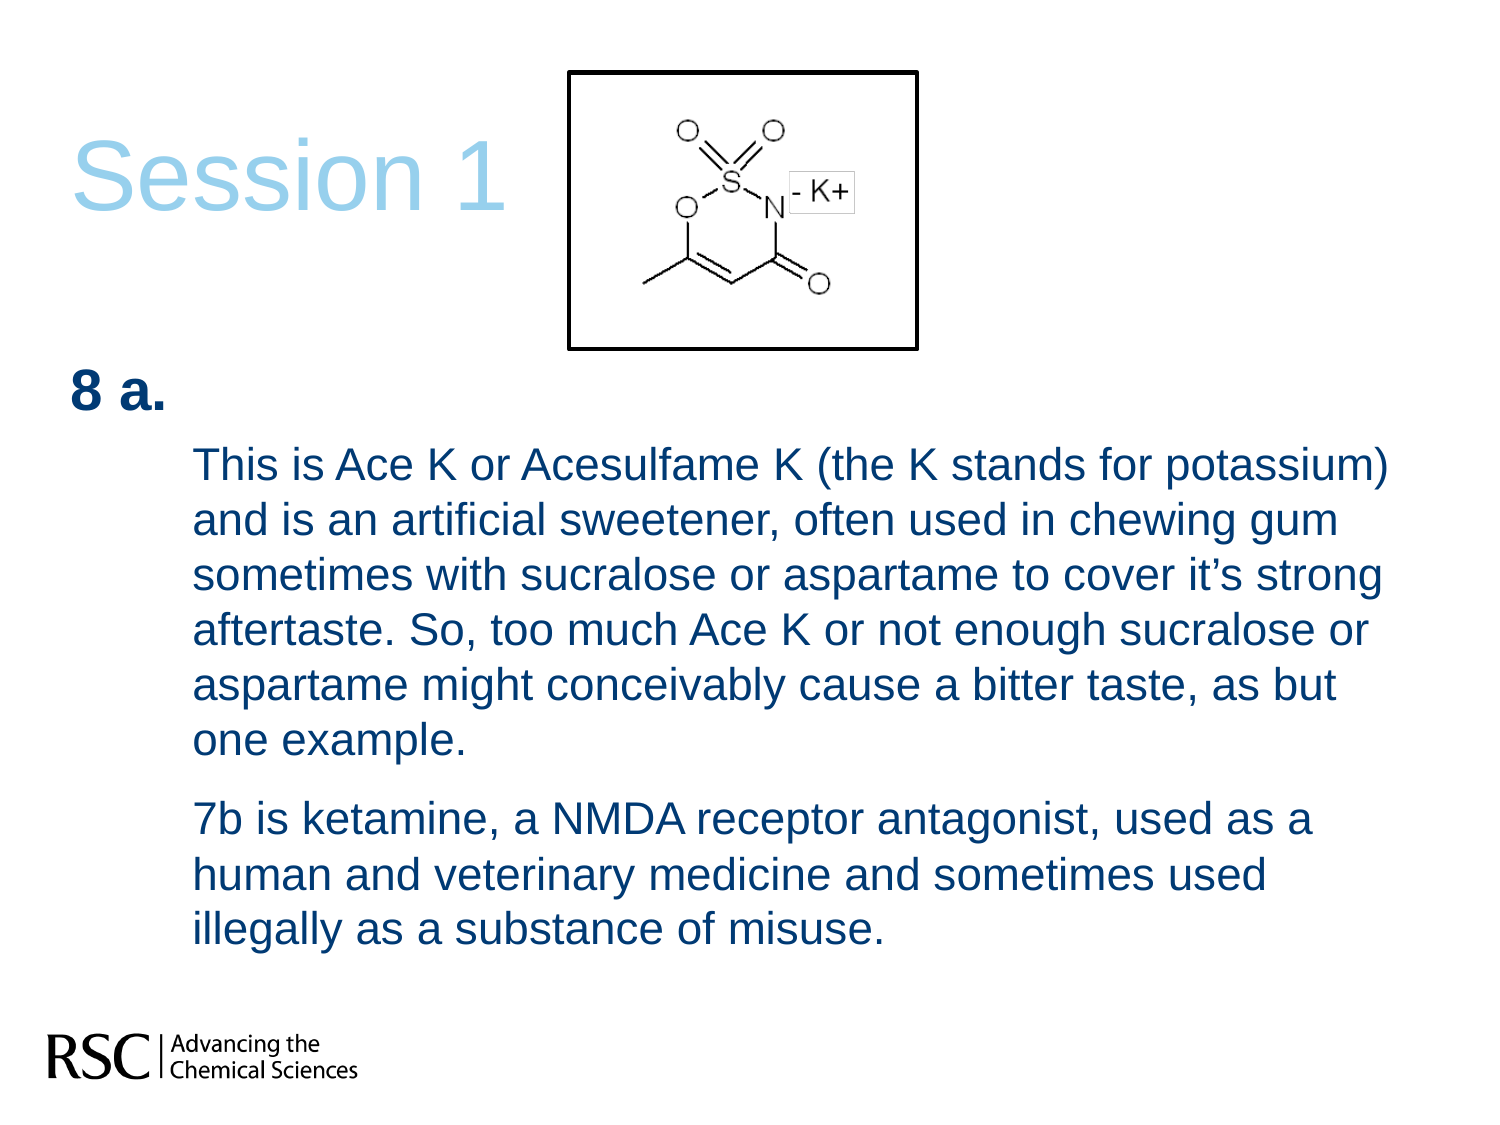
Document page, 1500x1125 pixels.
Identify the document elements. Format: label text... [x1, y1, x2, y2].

picture [629, 113, 857, 308]
subtitle 8 a. This is Ace K or Acesulfame K (the K stands for potassium) and is an artificial sweetener, often used in chewing gum sometimes with sucralose or aspartame to cover it’s strong aftertaste. So, too much Ace K or not enough sucralose or aspartame might conceivably cause a bitter taste, as but one example. 7b is ketamine, a NMDA receptor antagonist, used as a human and veterinary medicine and sometimes used illegally as a substance of misuse. [55, 344, 1438, 997]
text_box [568, 72, 918, 350]
title Session 1 [55, 49, 1438, 238]
